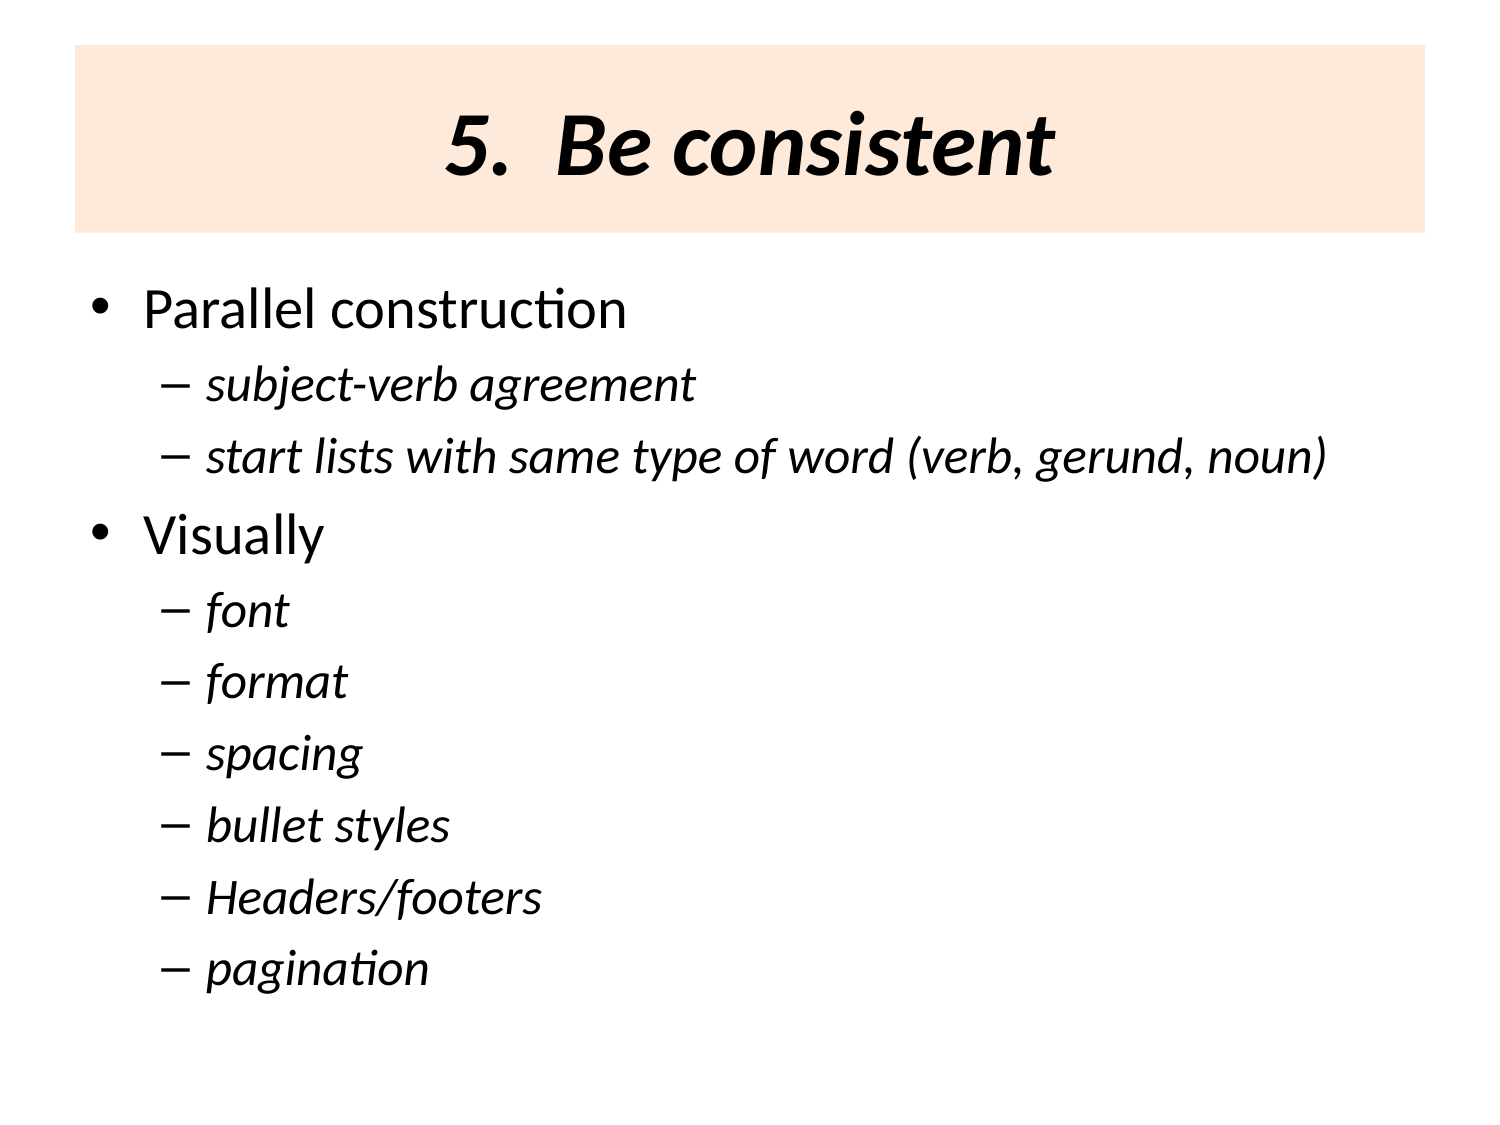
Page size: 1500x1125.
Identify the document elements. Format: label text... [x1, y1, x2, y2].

list Parallel construction subject-verb agreement start lists with same type of word (verb, gerund, noun) Visually font format spacing bullet styles Headers/footers pagination [75, 262, 1425, 1005]
title 5. Be consistent [75, 45, 1425, 233]
